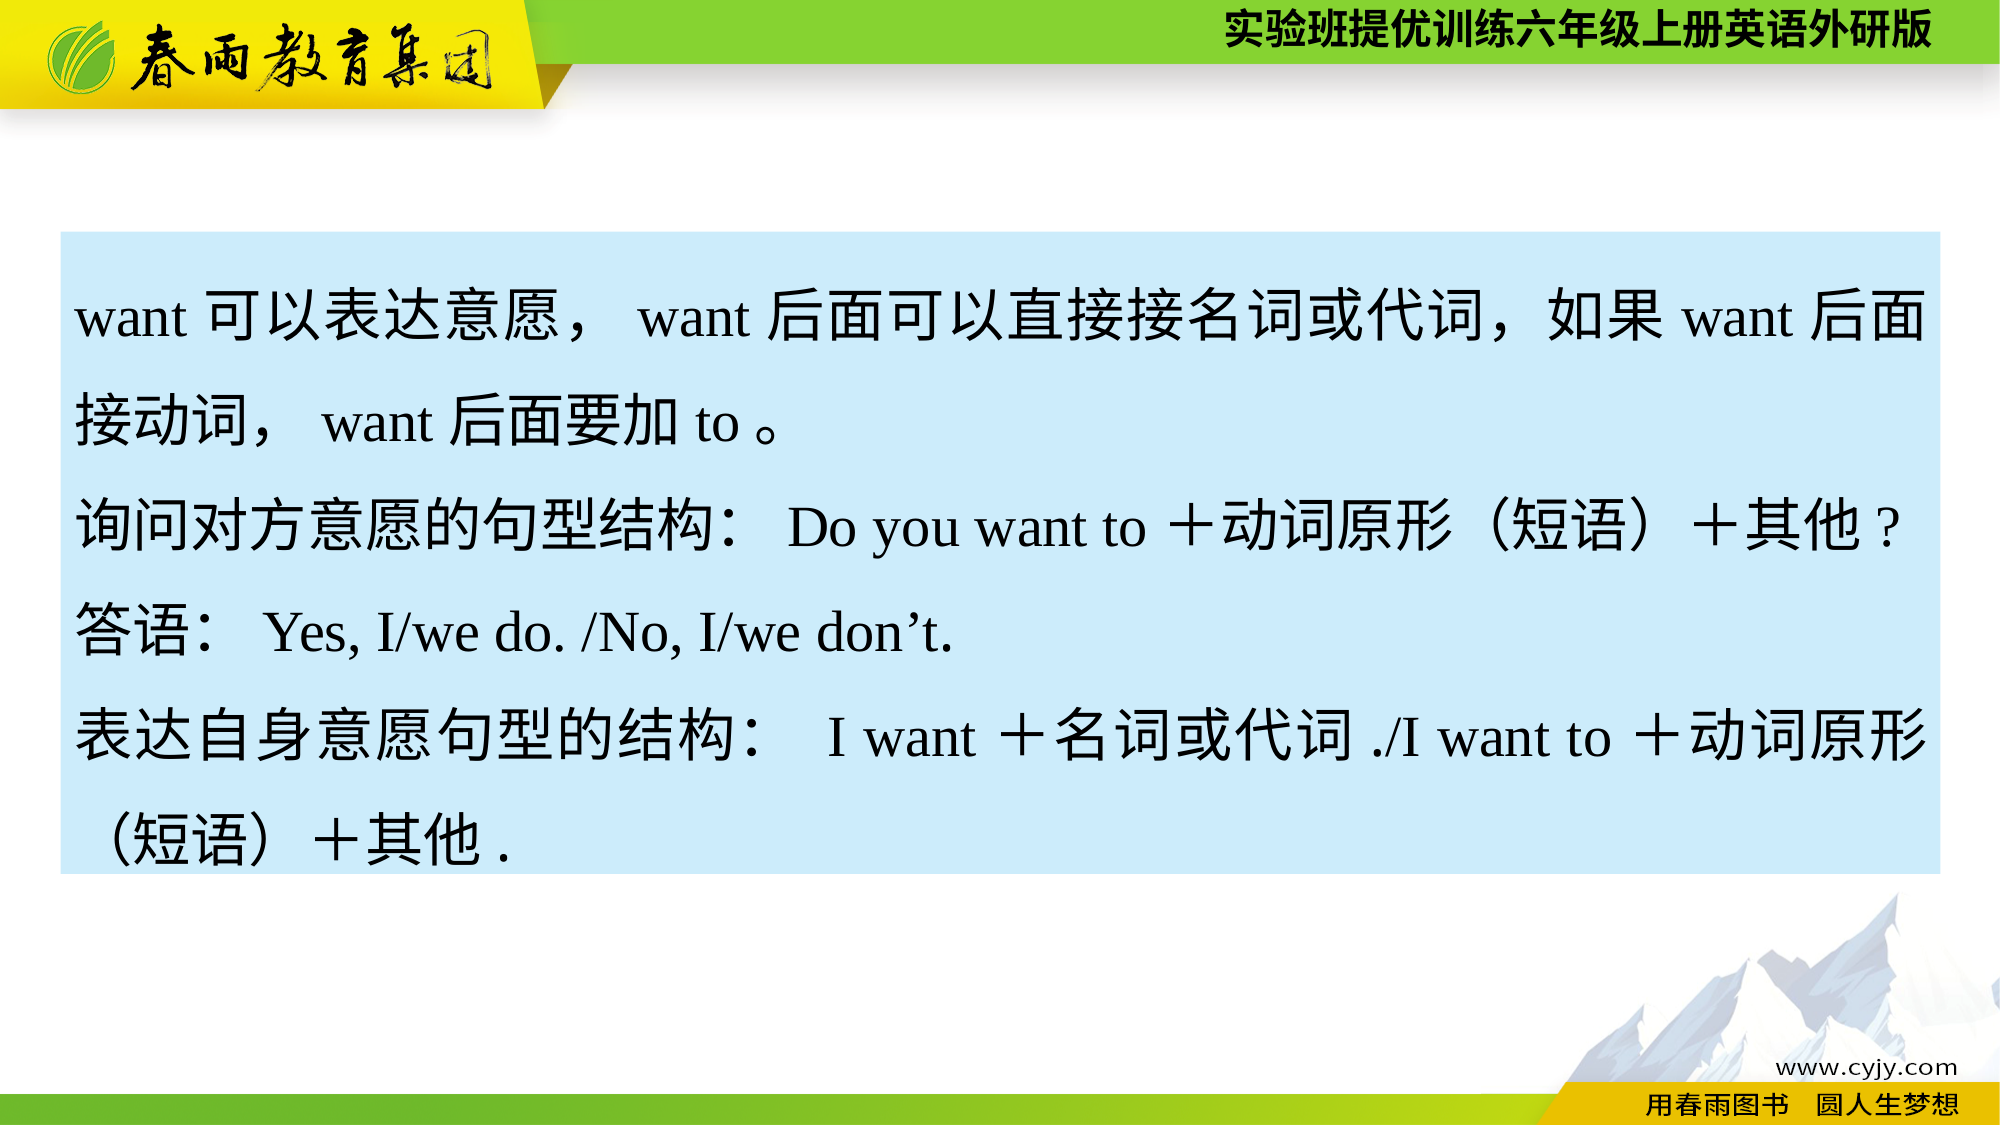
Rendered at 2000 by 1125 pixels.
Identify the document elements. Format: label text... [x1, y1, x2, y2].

picture [0, 0, 2000, 1125]
list want可以表达意愿，want后面可以直接接名词或代词，如果want后面接动词，want后面要加to。 询问对方意愿的句型结构：Do you want to＋动词原形（短语）＋其他? 答语：Yes, I/we do. /No, I/we don’t. 表达自身意愿句型的结构： I want＋名词或代词./I want to＋动词原形（短语）＋其他. [59, 236, 1944, 874]
text_box [60, 231, 1941, 236]
